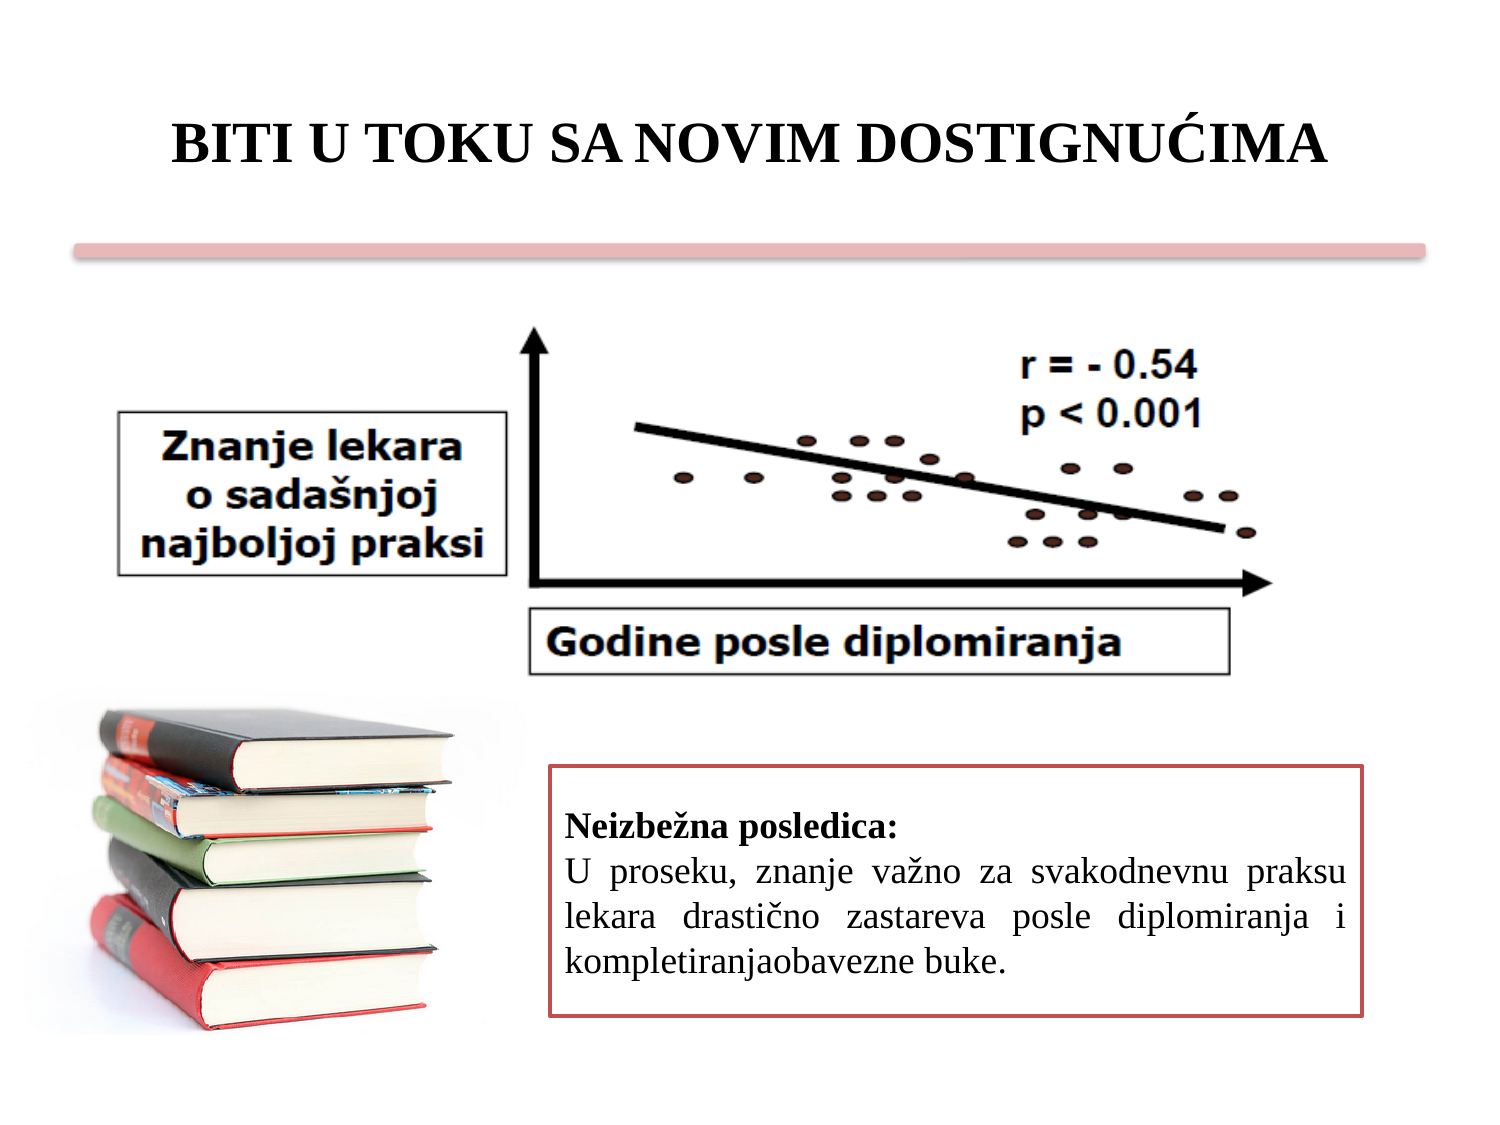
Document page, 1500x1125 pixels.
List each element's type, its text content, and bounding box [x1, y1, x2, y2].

title BITI U TOKU SA NOVIM DOSTIGNUĆIMA [75, 45, 1425, 233]
text_box [74, 243, 1426, 258]
picture [24, 274, 1401, 1036]
text_box Neizbežna posledica: U proseku, znanje važno za svakodnevnu praksu lekara drastično zastareva posle diplomiranja i kompletiranjaobavezne buke. [554, 764, 1364, 1018]
